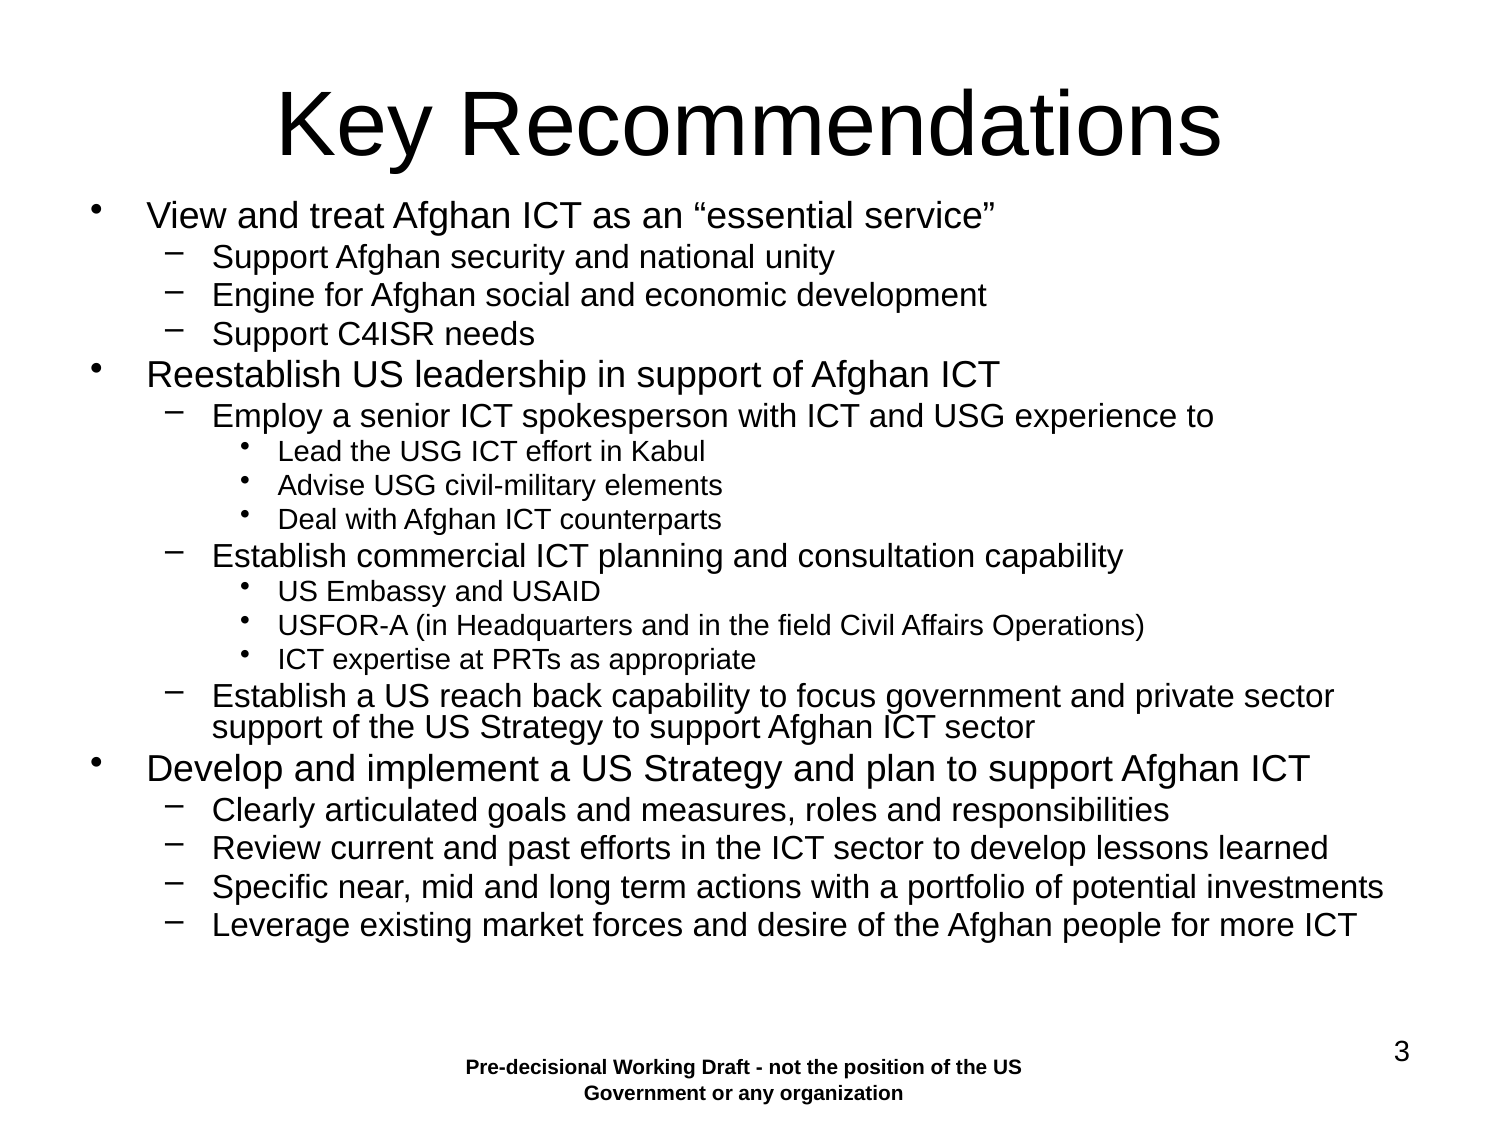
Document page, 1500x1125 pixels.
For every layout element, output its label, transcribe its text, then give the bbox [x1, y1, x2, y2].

slide_number 3 [1074, 1024, 1426, 1103]
title Key Recommendations [74, 24, 1426, 192]
list View and treat Afghan ICT as an “essential service” Support Afghan security and national unity Engine for Afghan social and economic development Support C4ISR needs Reestablish US leadership in support of Afghan ICT Employ a senior ICT spokesperson with ICT and USG experience to Lead the USG ICT effort in Kabul Advise USG civil-military elements Deal with Afghan ICT counterparts Establish commercial ICT planning and consultation capability US Embassy and USAID USFOR-A (in Headquarters and in the field Civil Affairs Operations) ICT expertise at PRTs as appropriate Establish a US reach back capability to focus government and private sector support of the US Strategy to support Afghan ICT sector Develop and implement a US Strategy and plan to support Afghan ICT Clearly articulated goals and measures, roles and responsibilities Review current and past efforts in the ICT sector to develop lessons learned Specific near, mid and long term actions with a portfolio of potential investments Leverage existing market forces and desire of the Afghan people for more ICT [74, 192, 1426, 986]
